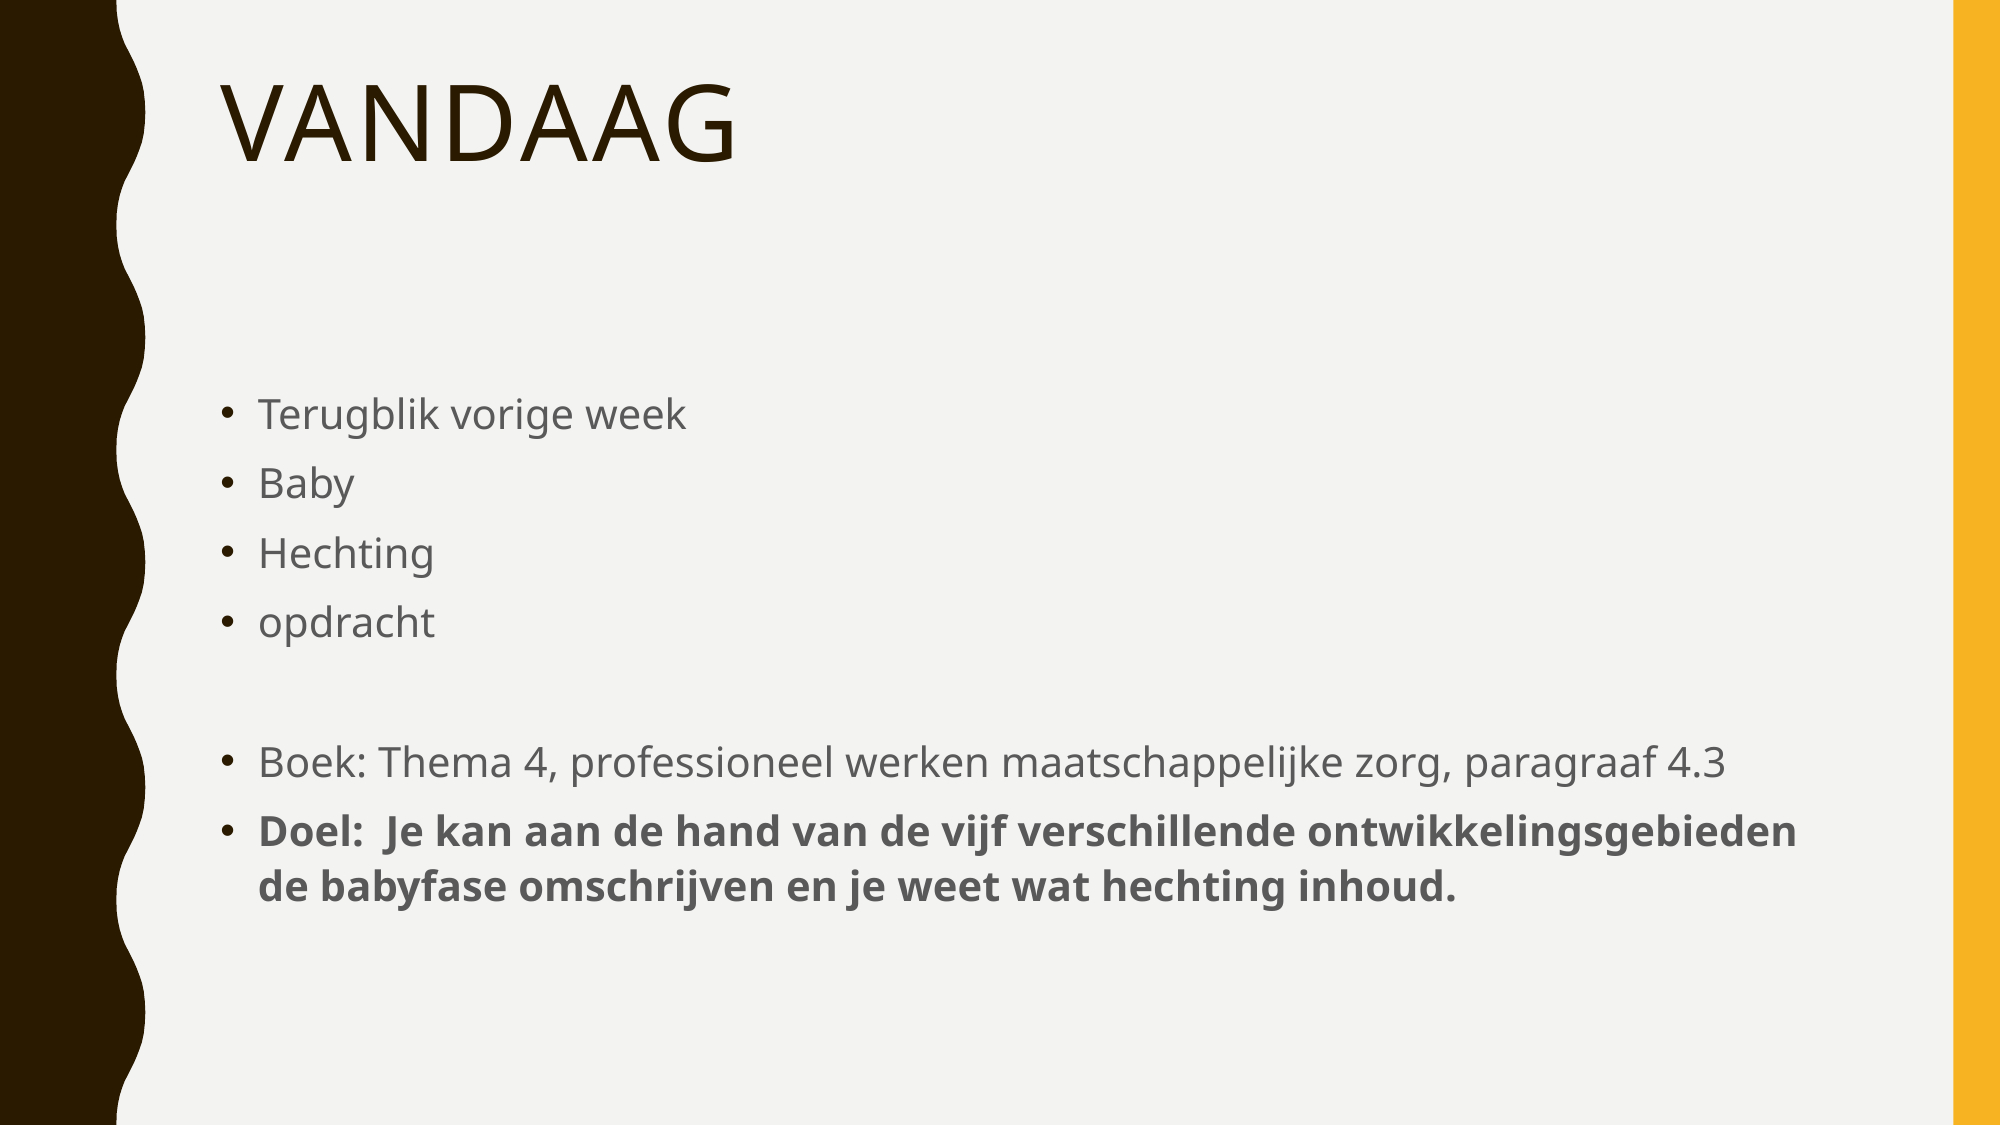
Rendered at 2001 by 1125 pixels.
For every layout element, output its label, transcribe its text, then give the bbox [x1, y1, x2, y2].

title Vandaag [205, 62, 1875, 308]
list Terugblik vorige week Baby Hechting opdracht Boek: Thema 4, professioneel werken maatschappelijke zorg, paragraaf 4.3 Doel: Je kan aan de hand van de vijf verschillende ontwikkelingsgebieden de babyfase omschrijven en je weet wat hechting inhoud. [205, 375, 1875, 965]
